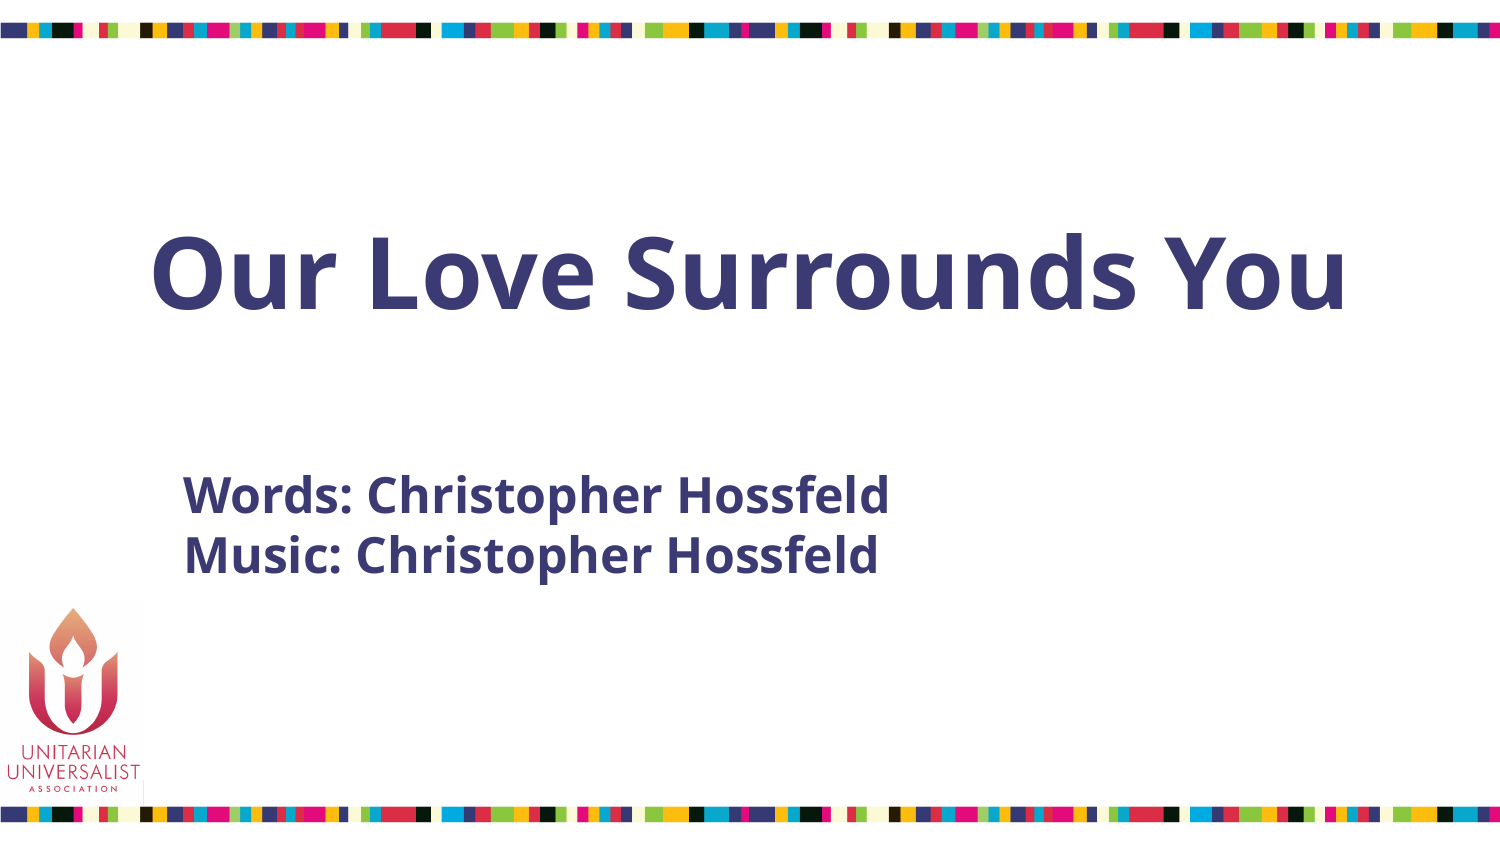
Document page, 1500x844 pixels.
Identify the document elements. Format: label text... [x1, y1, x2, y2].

picture [0, 600, 1500, 824]
text_box Words: Christopher Hossfeld Music: Christopher Hossfeld [168, 448, 1495, 659]
text_box Our Love Surrounds You [74, 75, 1425, 345]
picture [0, 22, 1500, 40]
